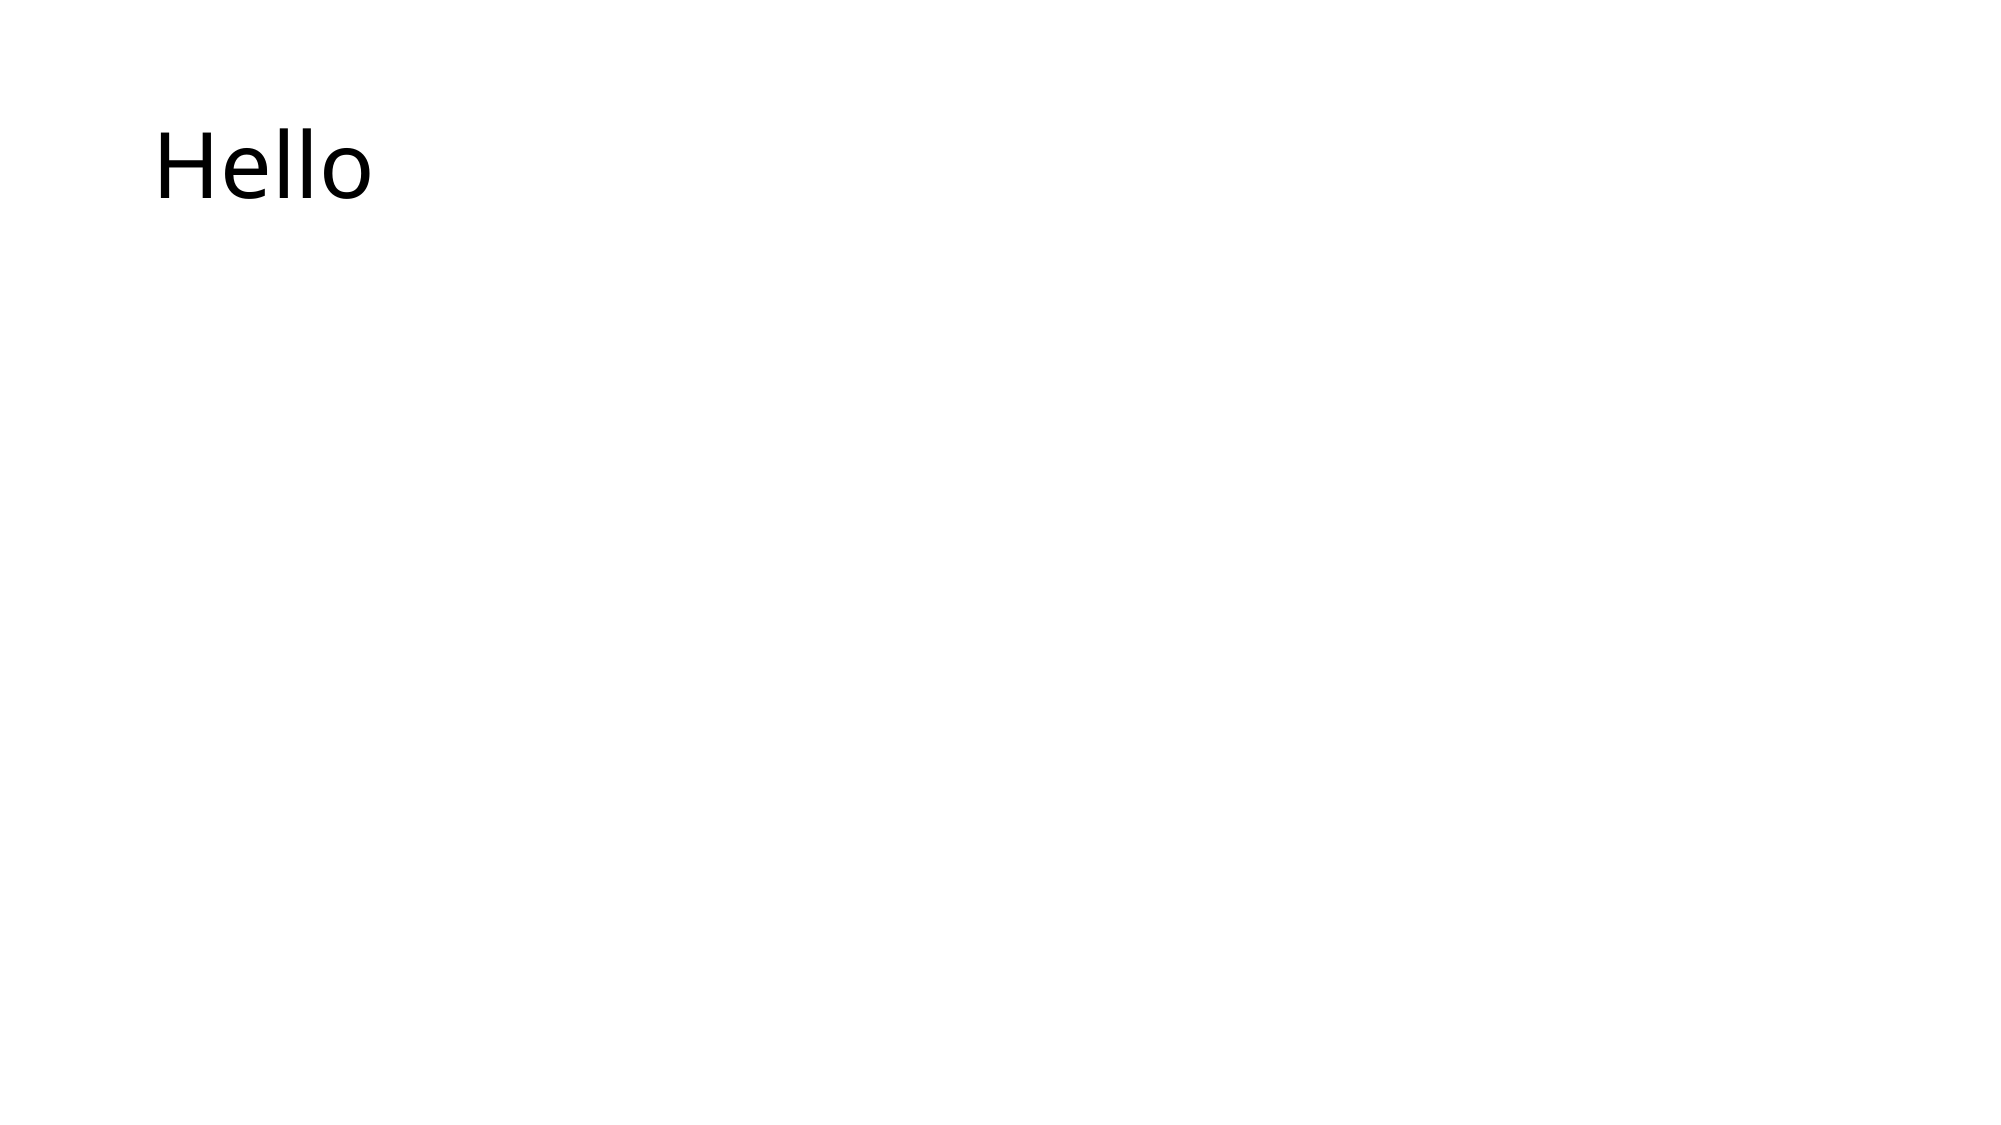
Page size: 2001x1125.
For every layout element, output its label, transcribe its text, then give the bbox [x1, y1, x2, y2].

title Hello [137, 59, 1863, 278]
